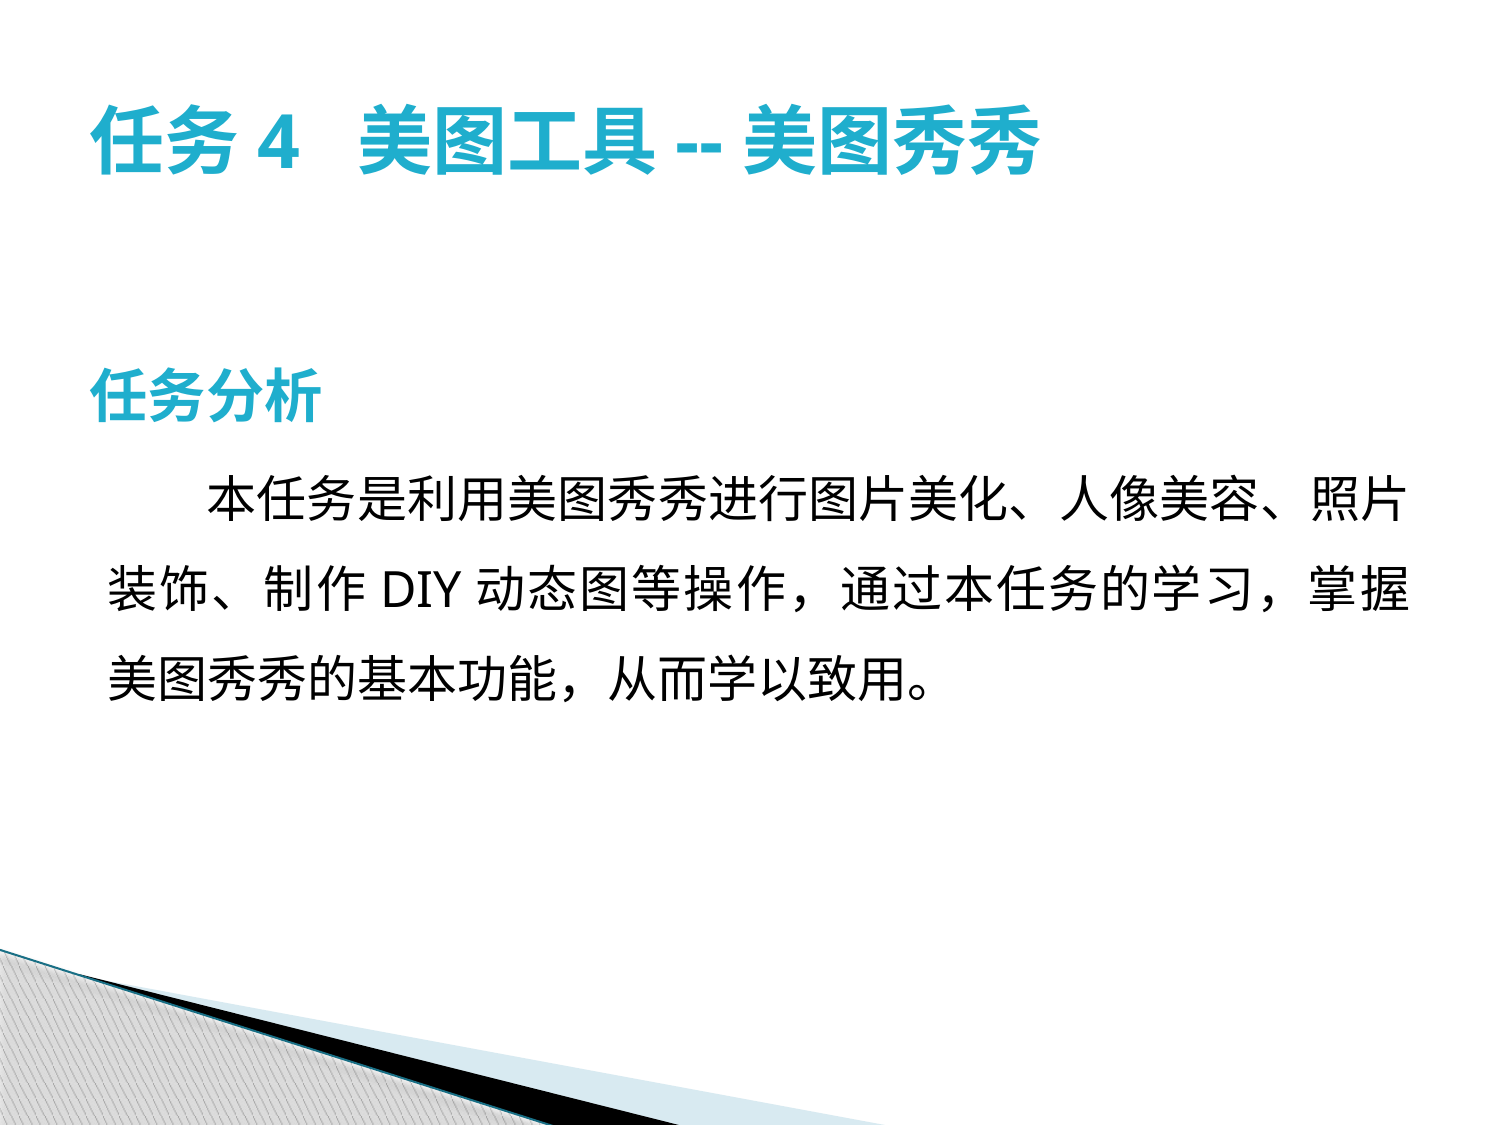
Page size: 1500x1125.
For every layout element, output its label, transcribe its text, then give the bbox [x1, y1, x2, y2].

list 任务分析 本任务是利用美图秀秀进行图片美化、人像美容、照片装饰、制作DIY动态图等操作，通过本任务的学习，掌握美图秀秀的基本功能，从而学以致用。 [75, 309, 1425, 953]
title 任务4 美图工具--美图秀秀 [75, 45, 1425, 233]
